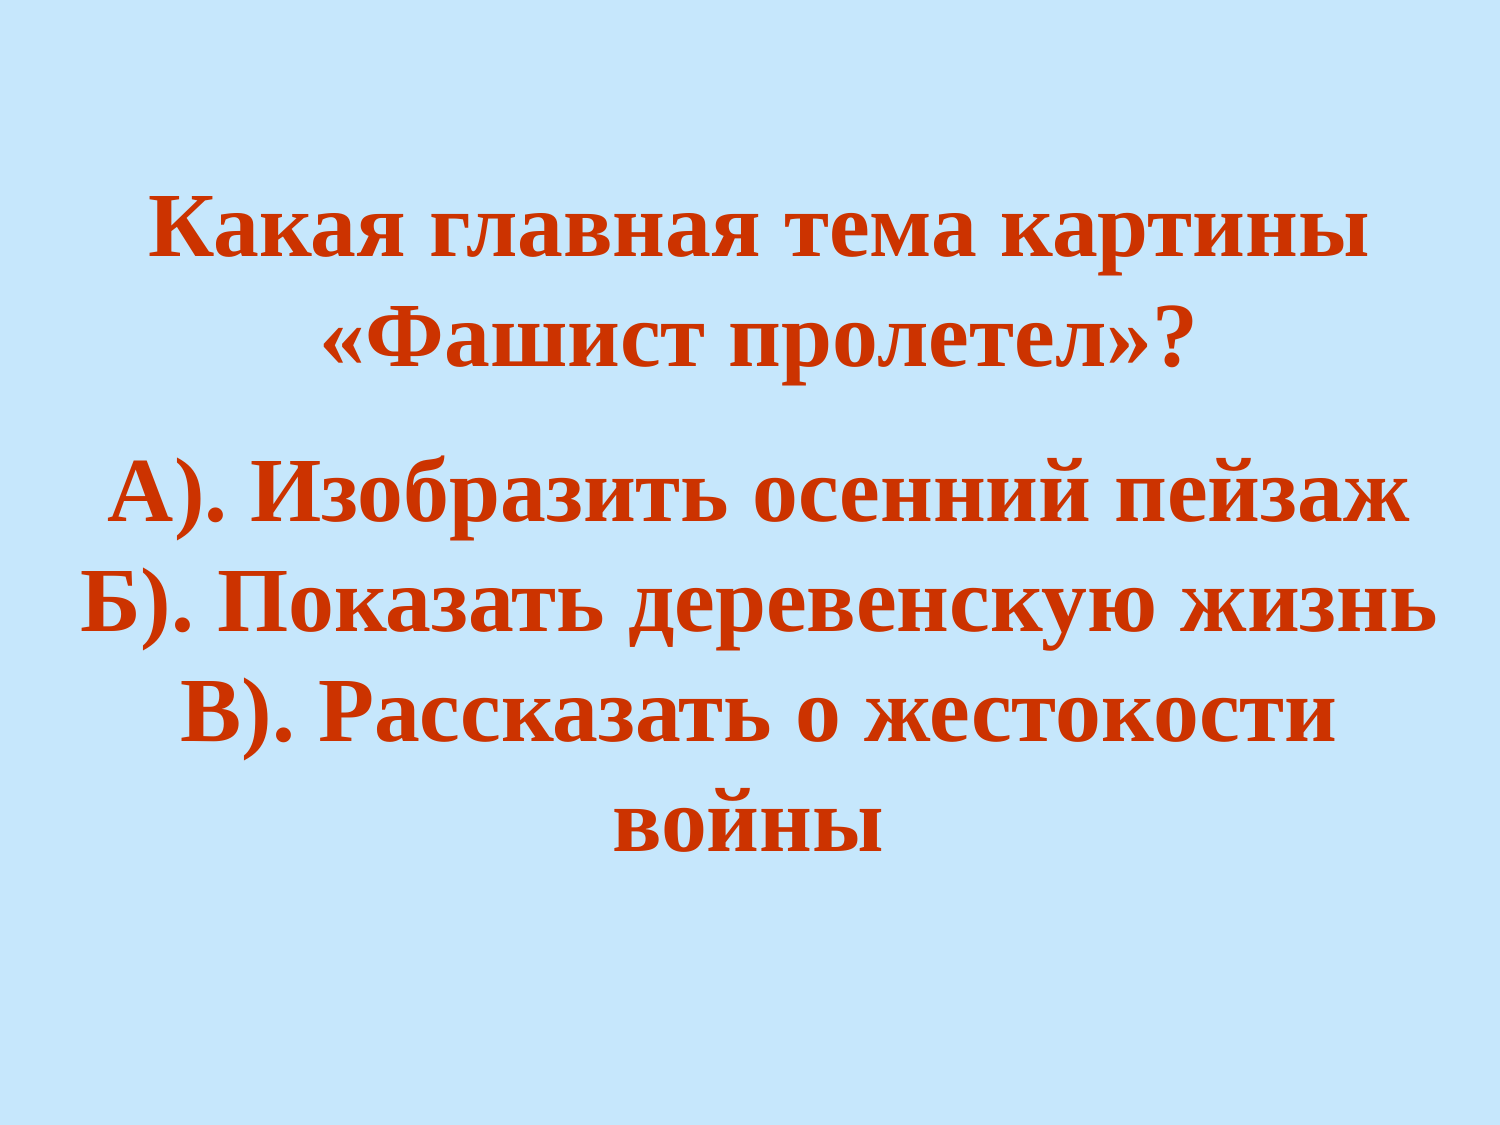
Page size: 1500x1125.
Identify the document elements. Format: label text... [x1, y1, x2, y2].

text_box Какая главная тема картины «Фашист пролетел»? А). Изобразить осенний пейзаж Б). Показать деревенскую жизнь В). Рассказать о жестокости войны [30, 157, 1489, 942]
